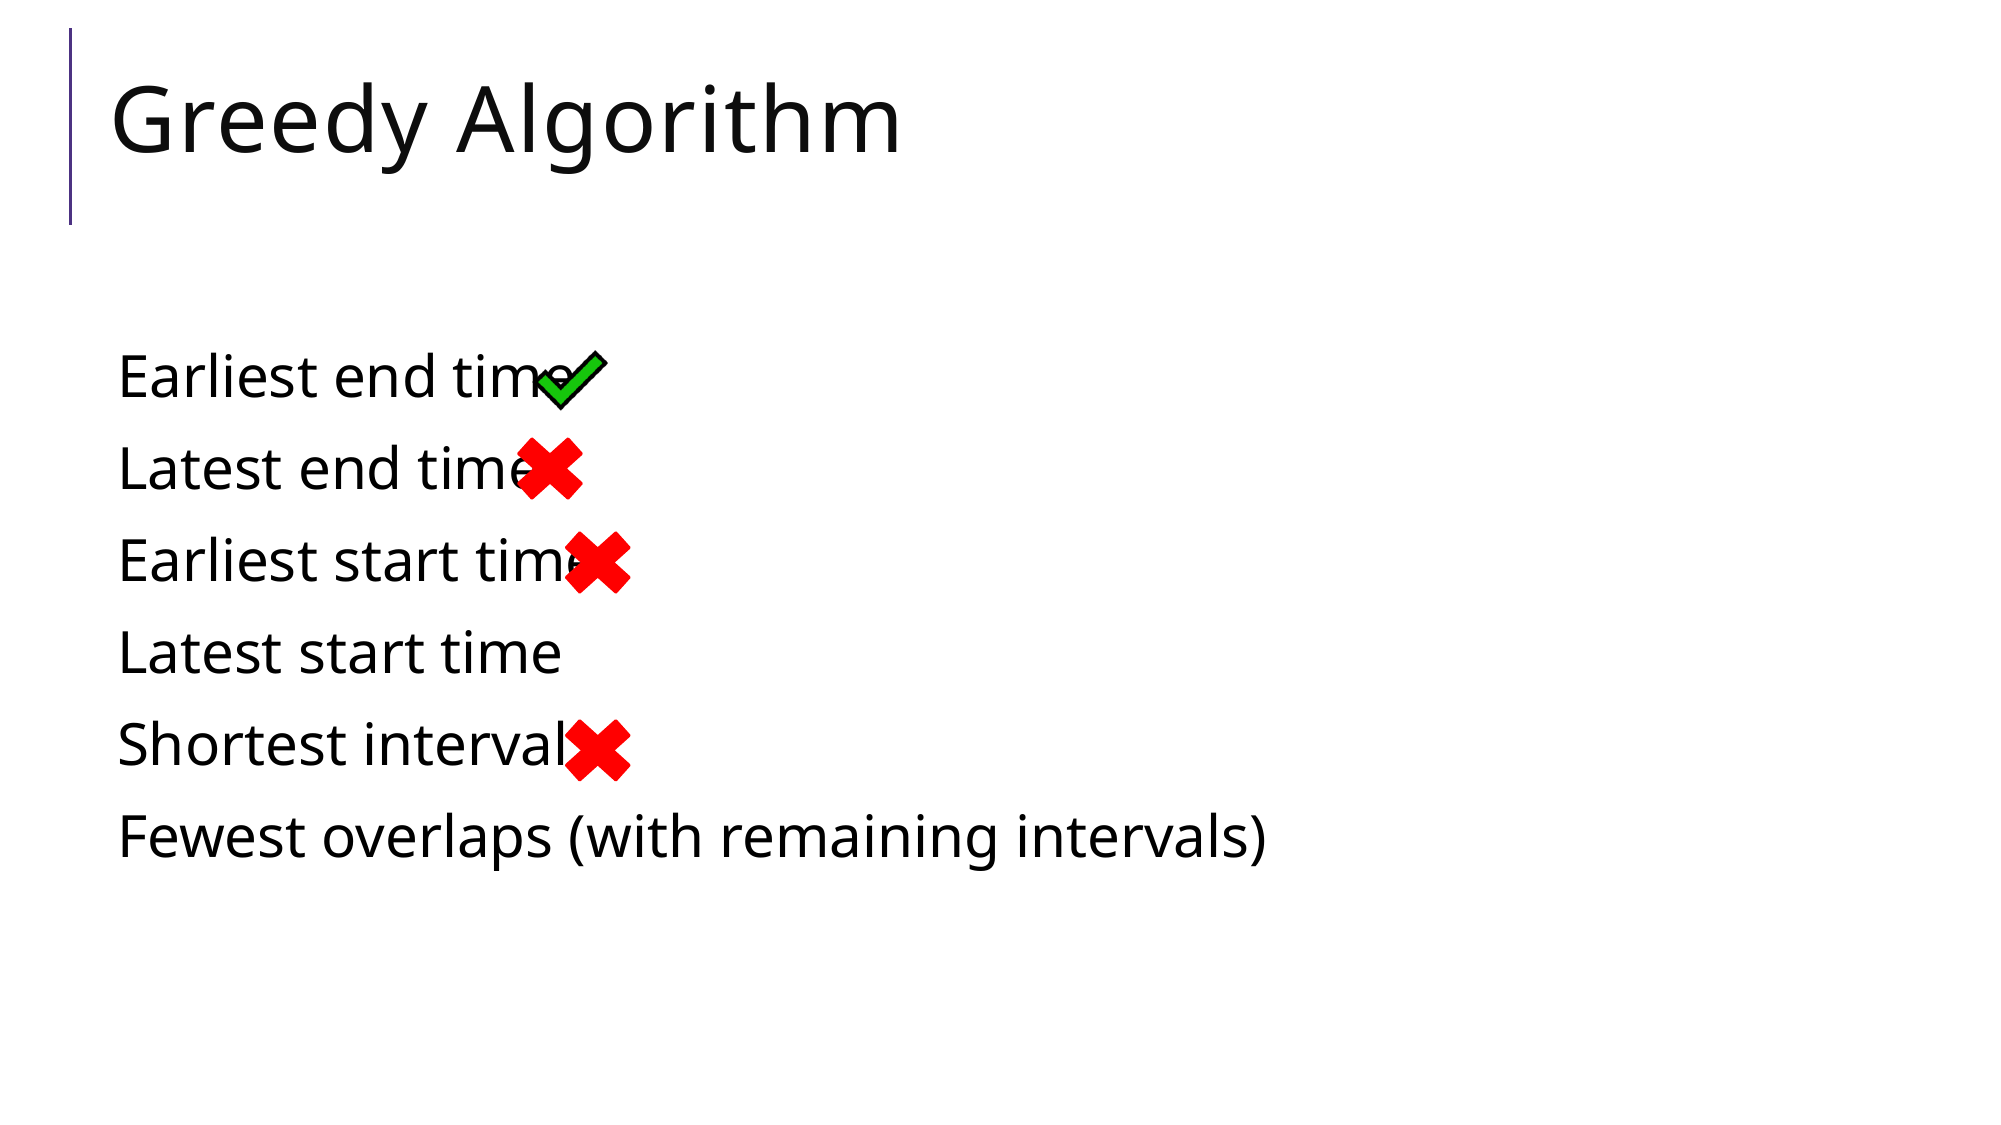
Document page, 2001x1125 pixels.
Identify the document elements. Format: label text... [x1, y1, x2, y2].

picture [532, 342, 608, 418]
text_box [565, 531, 631, 594]
text_box [517, 437, 583, 500]
text_box [565, 719, 631, 782]
title Greedy Algorithm [94, 43, 1930, 210]
list Earliest end time Latest end time Earliest start time Latest start time Shortest interval Fewest overlaps (with remaining intervals) [94, 240, 1930, 1035]
